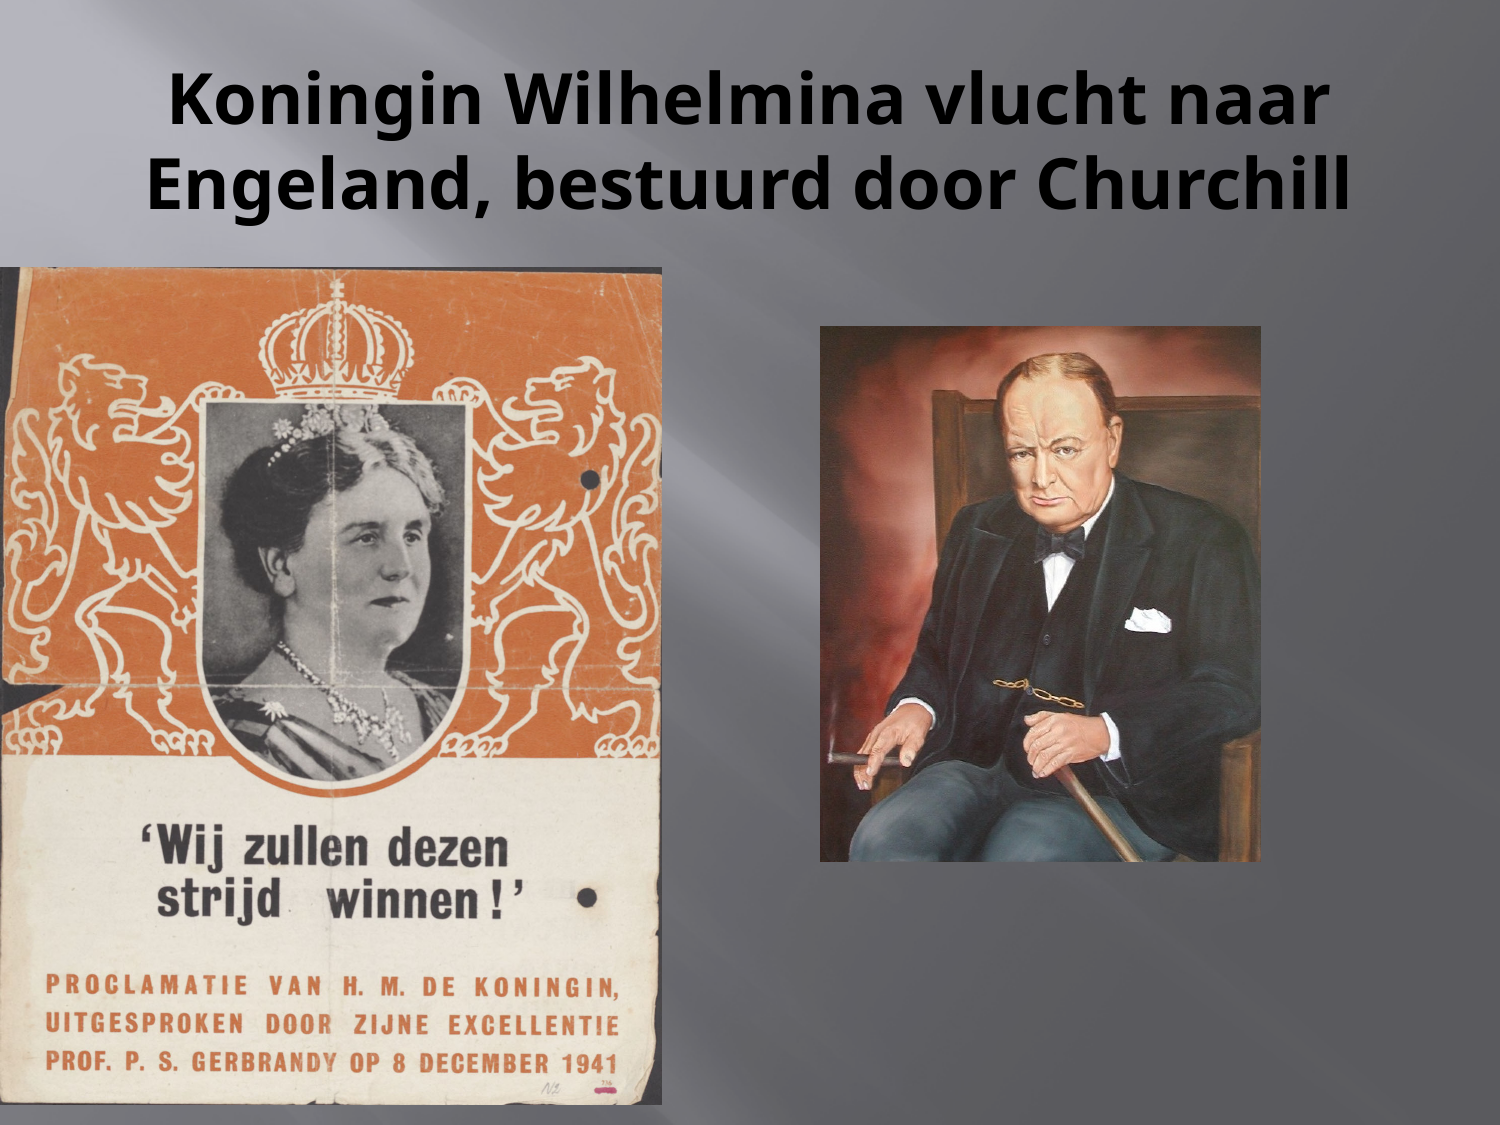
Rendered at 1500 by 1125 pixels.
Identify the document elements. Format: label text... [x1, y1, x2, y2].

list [820, 325, 1261, 862]
picture [0, 266, 662, 1105]
title Koningin Wilhelmina vlucht naar Engeland, bestuurd door Churchill [75, 45, 1425, 233]
